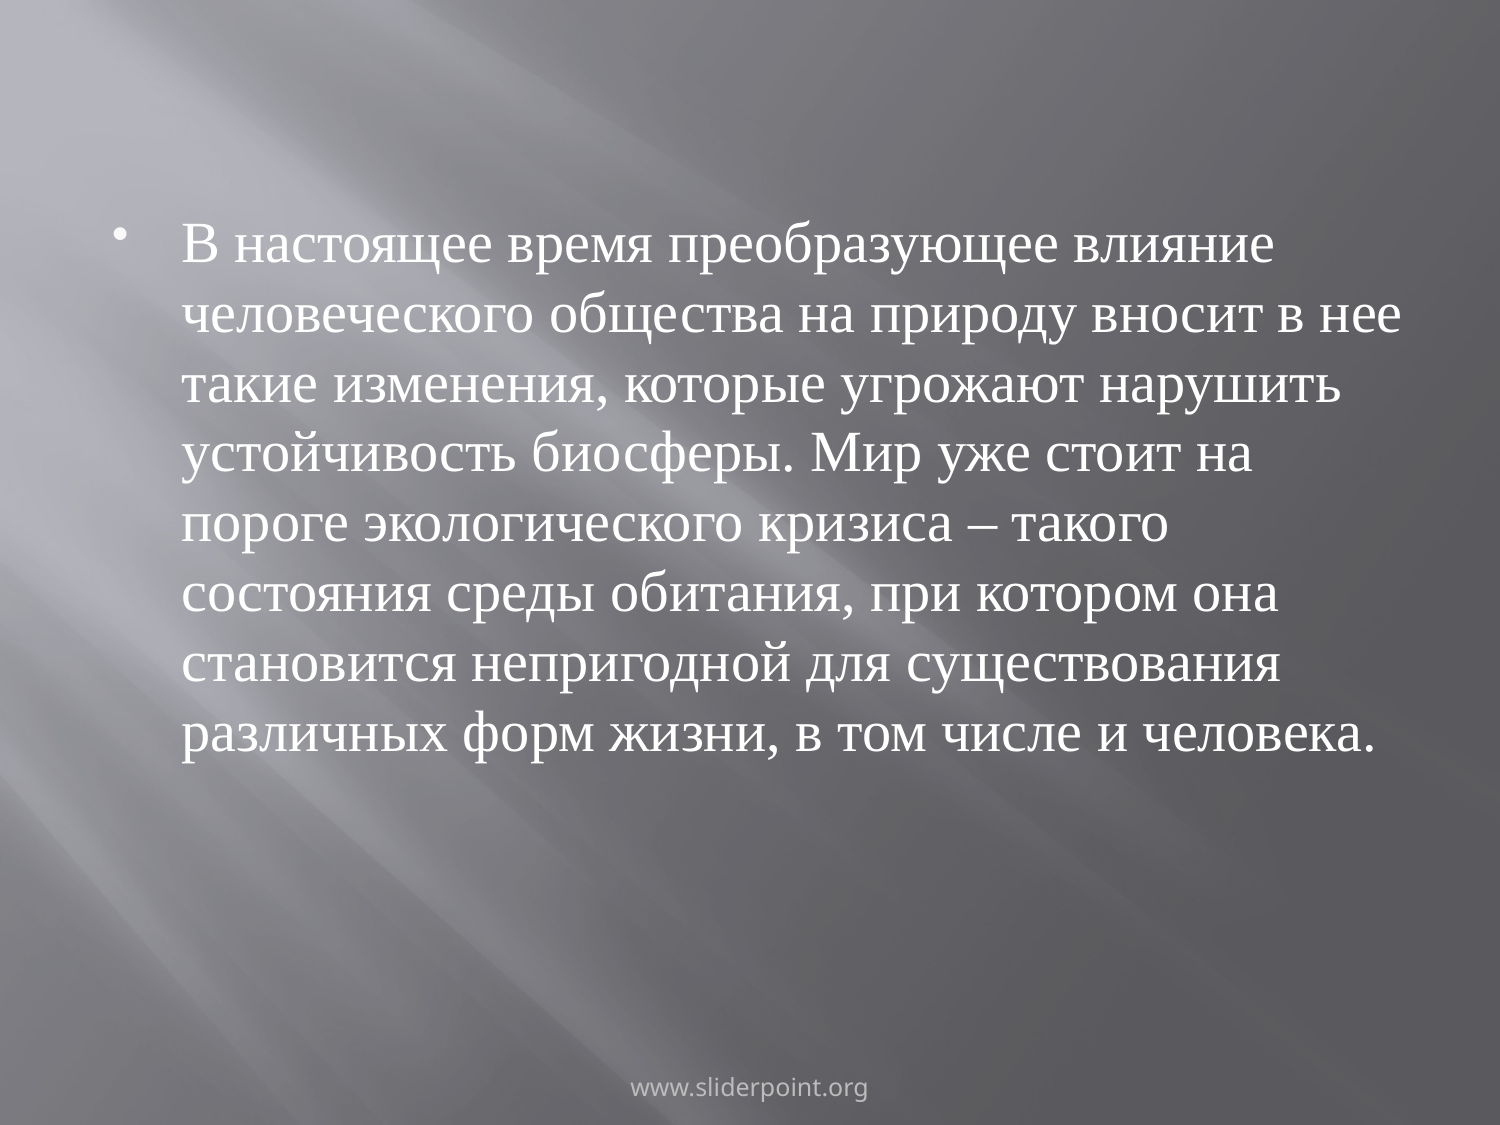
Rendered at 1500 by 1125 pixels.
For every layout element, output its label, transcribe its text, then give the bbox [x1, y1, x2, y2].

list В настоящее время преобразующее влияние человеческого общества на природу вносит в нее такие изменения, которые угрожают нарушить устойчивость биосферы. Мир уже стоит на пороге экологического кризиса – такого состояния среды обитания, при котором она становится непригодной для существования различных форм жизни, в том числе и человека. [76, 196, 1427, 969]
footer www.sliderpoint.org [512, 1052, 988, 1113]
